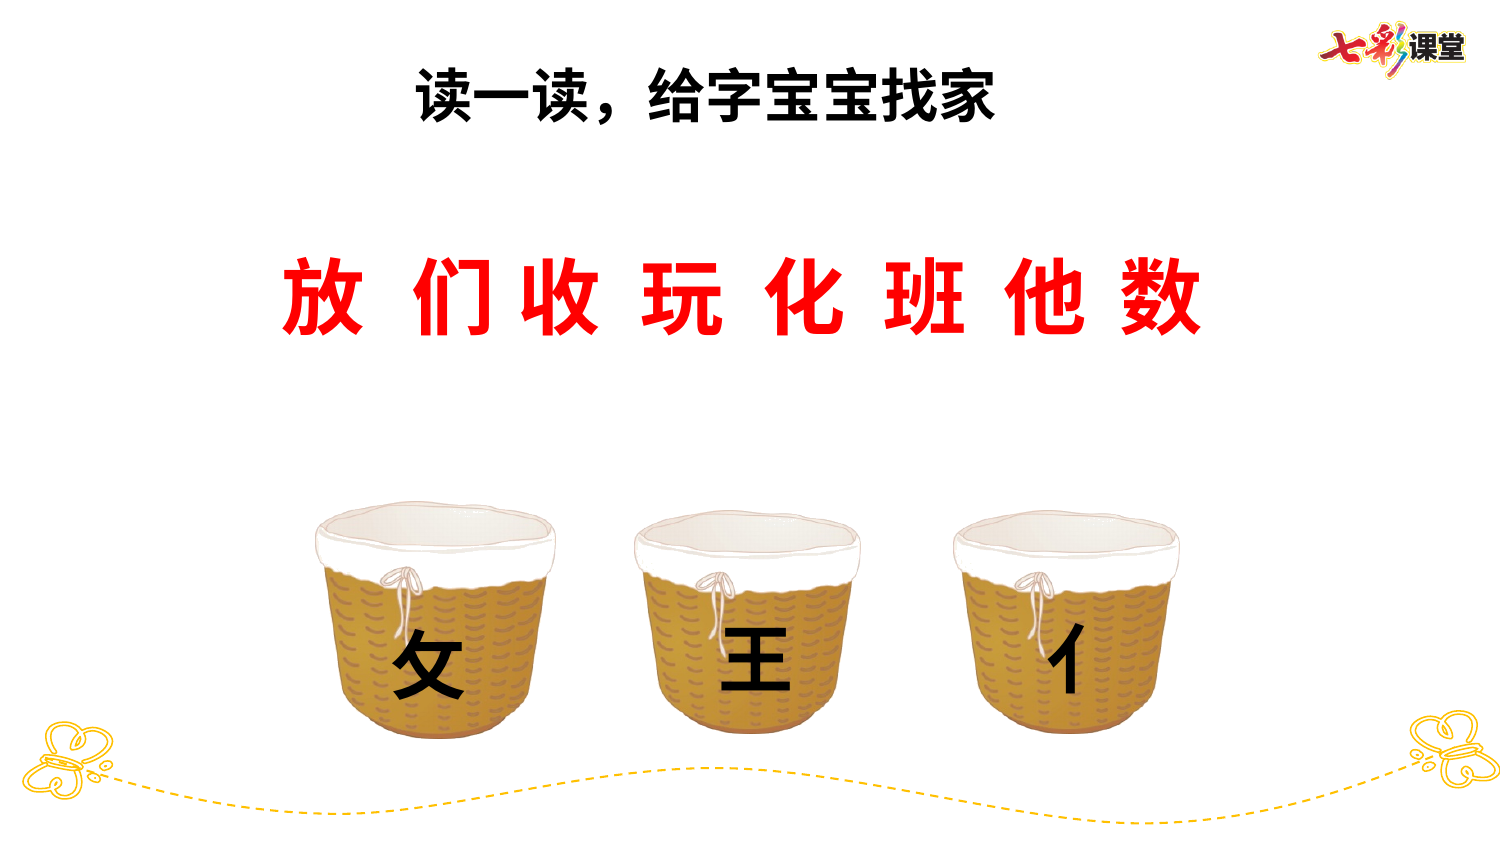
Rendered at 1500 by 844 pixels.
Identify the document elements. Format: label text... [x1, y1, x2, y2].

text_box 们 [396, 237, 475, 353]
text_box 收 [506, 237, 616, 353]
text_box 化 [747, 237, 861, 353]
text_box 数 [1105, 237, 1219, 353]
text_box 班 [868, 237, 954, 353]
text_box 玩 [625, 237, 718, 353]
picture [953, 510, 1180, 734]
text_box 放 [266, 237, 380, 353]
text_box [475, 237, 506, 354]
picture [634, 510, 861, 734]
picture [1316, 20, 1468, 80]
text_box 读一读，给字宝宝找家 [377, 66, 1035, 122]
picture [315, 501, 556, 739]
text_box 他 [989, 237, 1081, 353]
